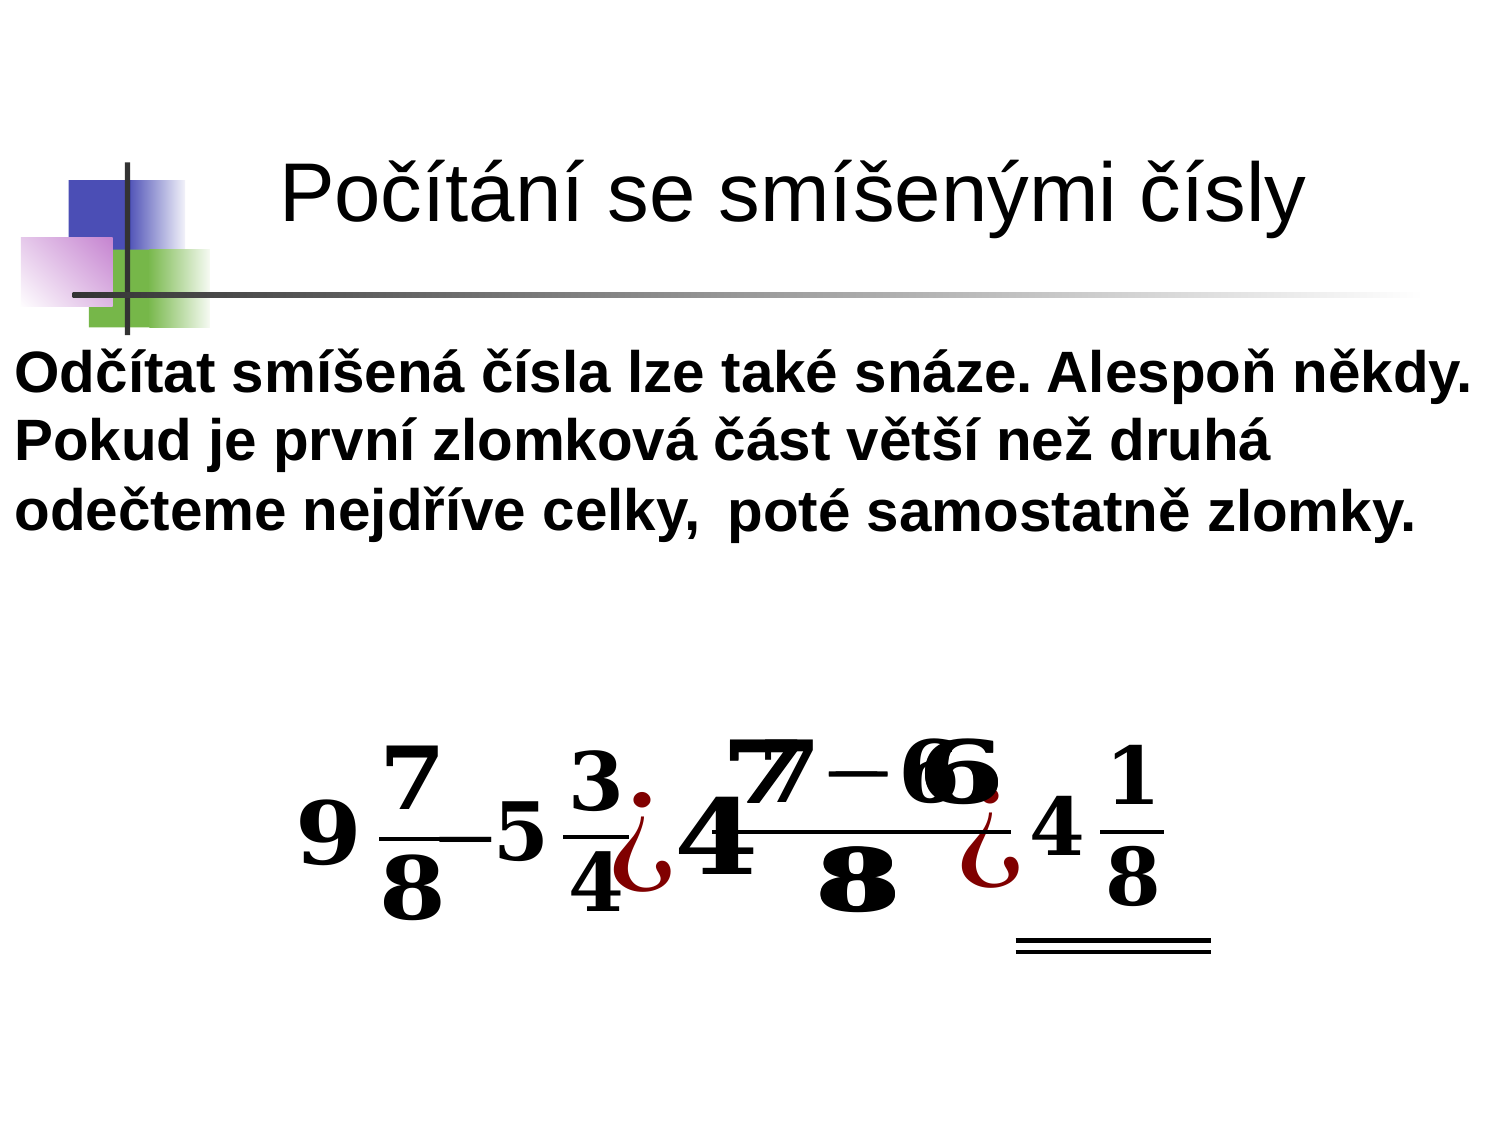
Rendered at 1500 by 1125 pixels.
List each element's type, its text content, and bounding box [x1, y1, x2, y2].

text_box poté samostatně zlomky. [713, 465, 1500, 551]
text_box Pokud je první zlomková část větší než druhá odečteme nejdříve celky, [0, 394, 1347, 550]
text_box Odčítat smíšená čísla lze také snáze. Alespoň někdy. [0, 326, 1500, 411]
text_box Počítání se smíšenými čísly [239, 130, 1347, 246]
